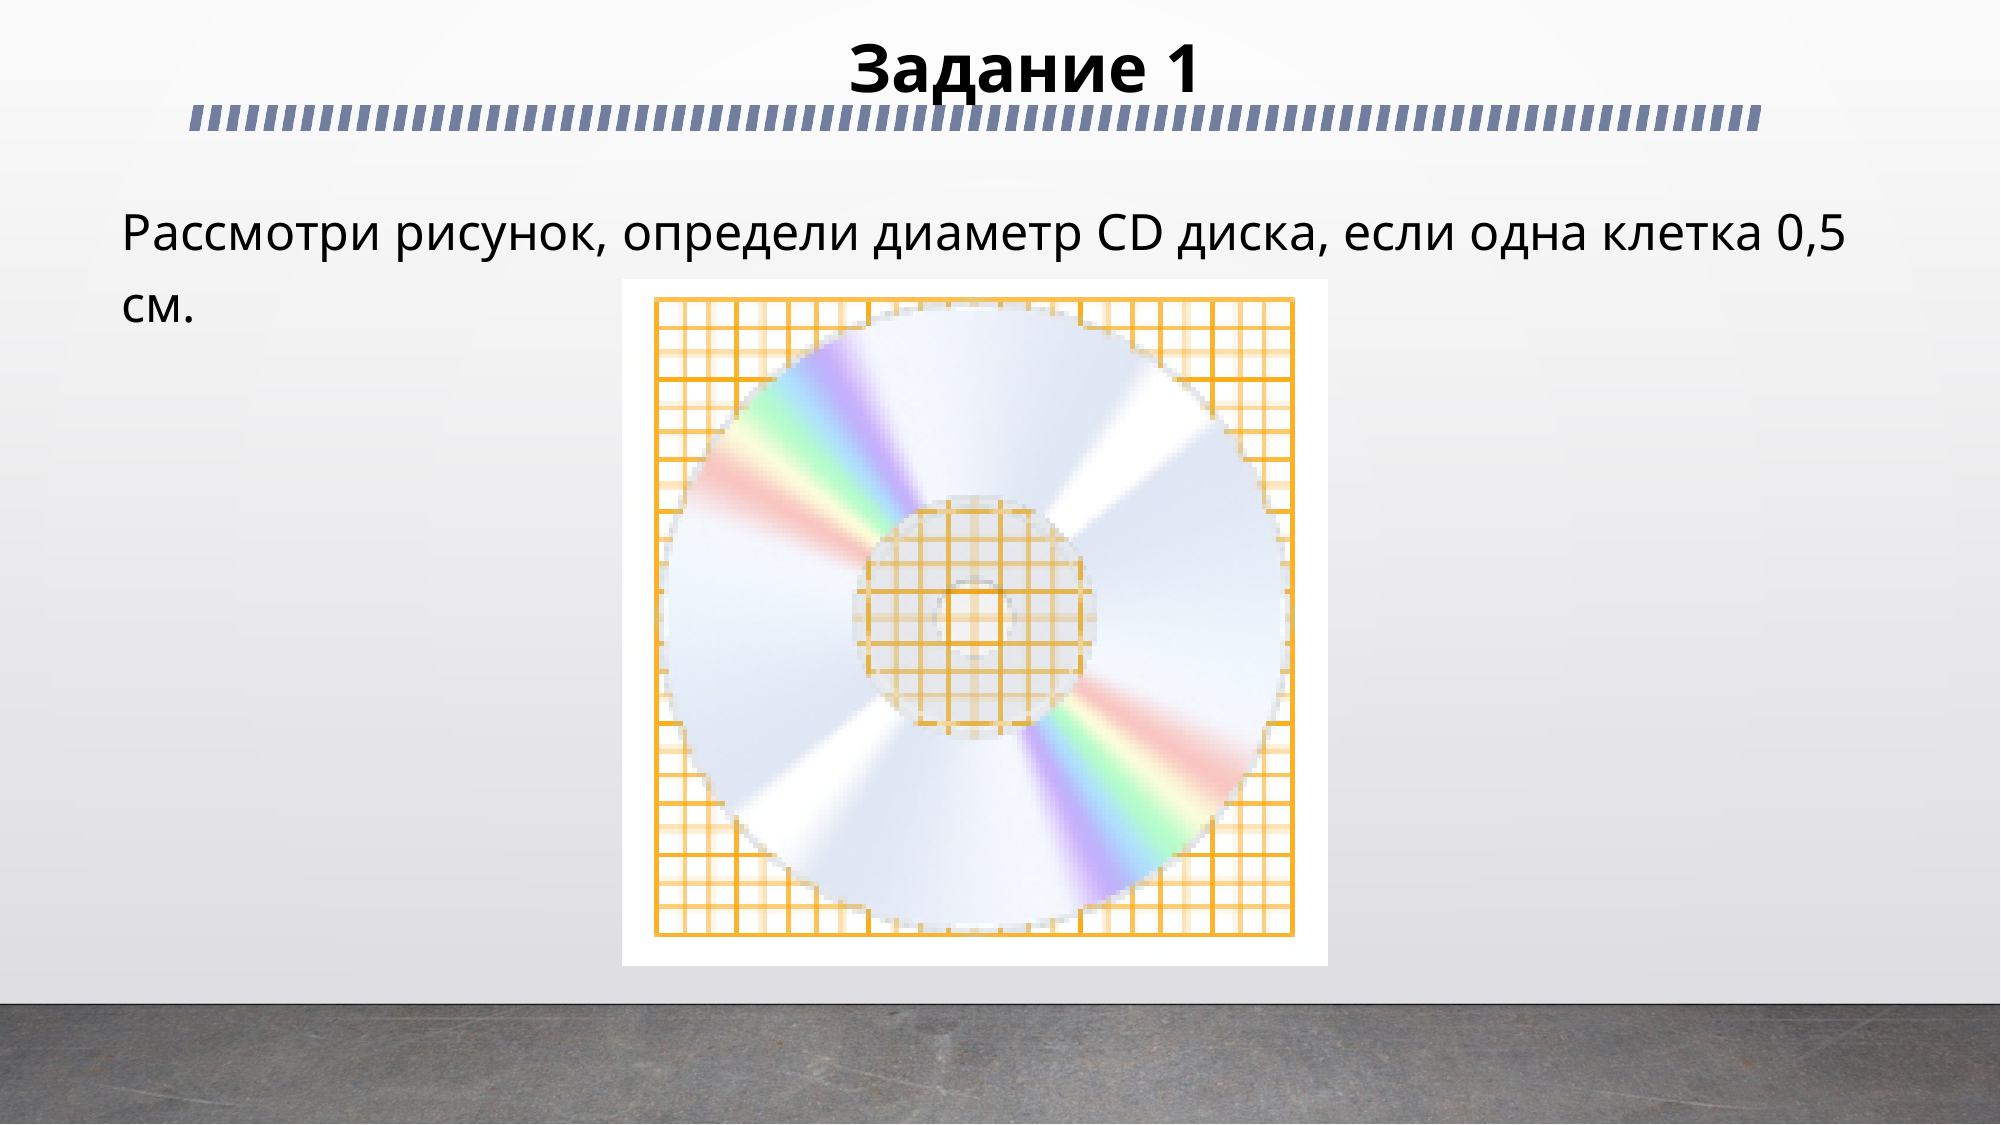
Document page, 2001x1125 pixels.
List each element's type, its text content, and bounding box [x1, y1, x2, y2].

picture [0, 1004, 2000, 1124]
text_box Задание 1 [833, 18, 1219, 113]
list Рассмотри рисунок, определи диаметр CD диска, если одна клетка 0,5 см. [106, 181, 1946, 722]
picture [622, 279, 1328, 966]
